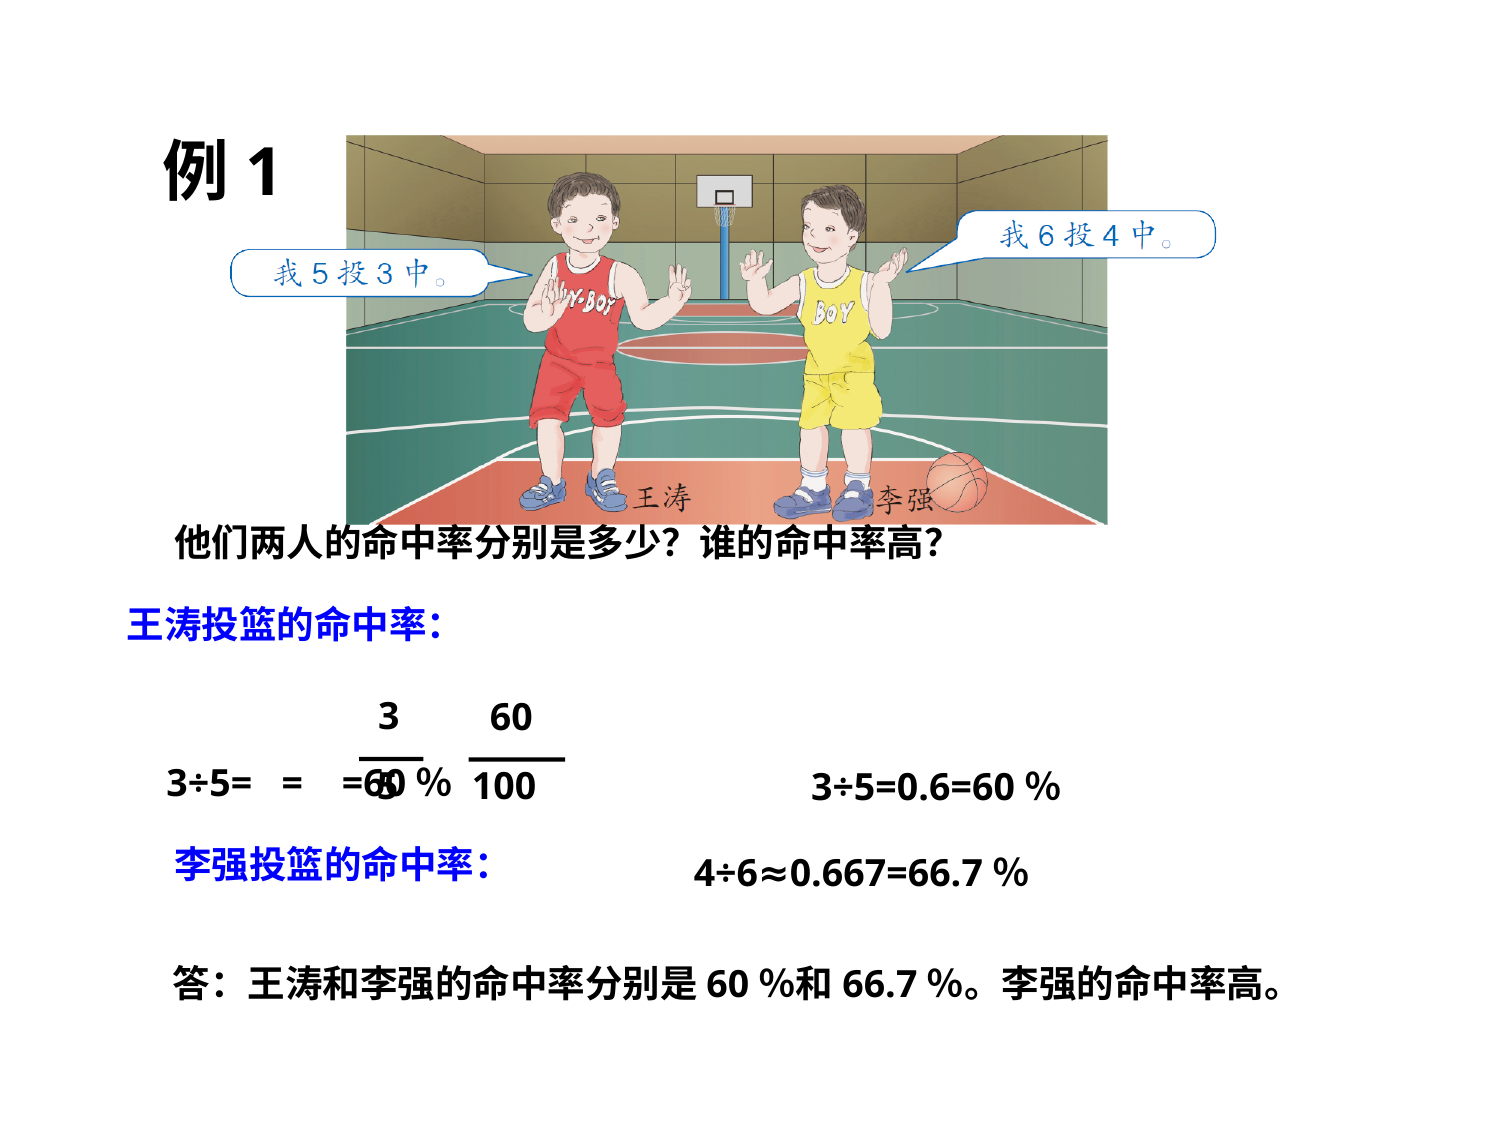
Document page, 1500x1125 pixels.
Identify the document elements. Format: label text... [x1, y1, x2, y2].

text_box 李强投篮的命中率： [159, 834, 821, 894]
text_box 4÷6≈0.667=66.7％ [679, 819, 1265, 902]
text_box 3÷5=0.6=60％ [761, 686, 1290, 821]
picture [227, 125, 1221, 535]
text_box 王涛投篮的命中率： [112, 593, 774, 654]
text_box 他们两人的命中率分别是多少？谁的命中率高？ [159, 511, 1379, 572]
text_box 答：王涛和李强的命中率分别是60％和66.7％。李强的命中率高。 [157, 944, 1424, 1013]
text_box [116, 675, 751, 847]
text_box 例1 [147, 121, 313, 216]
